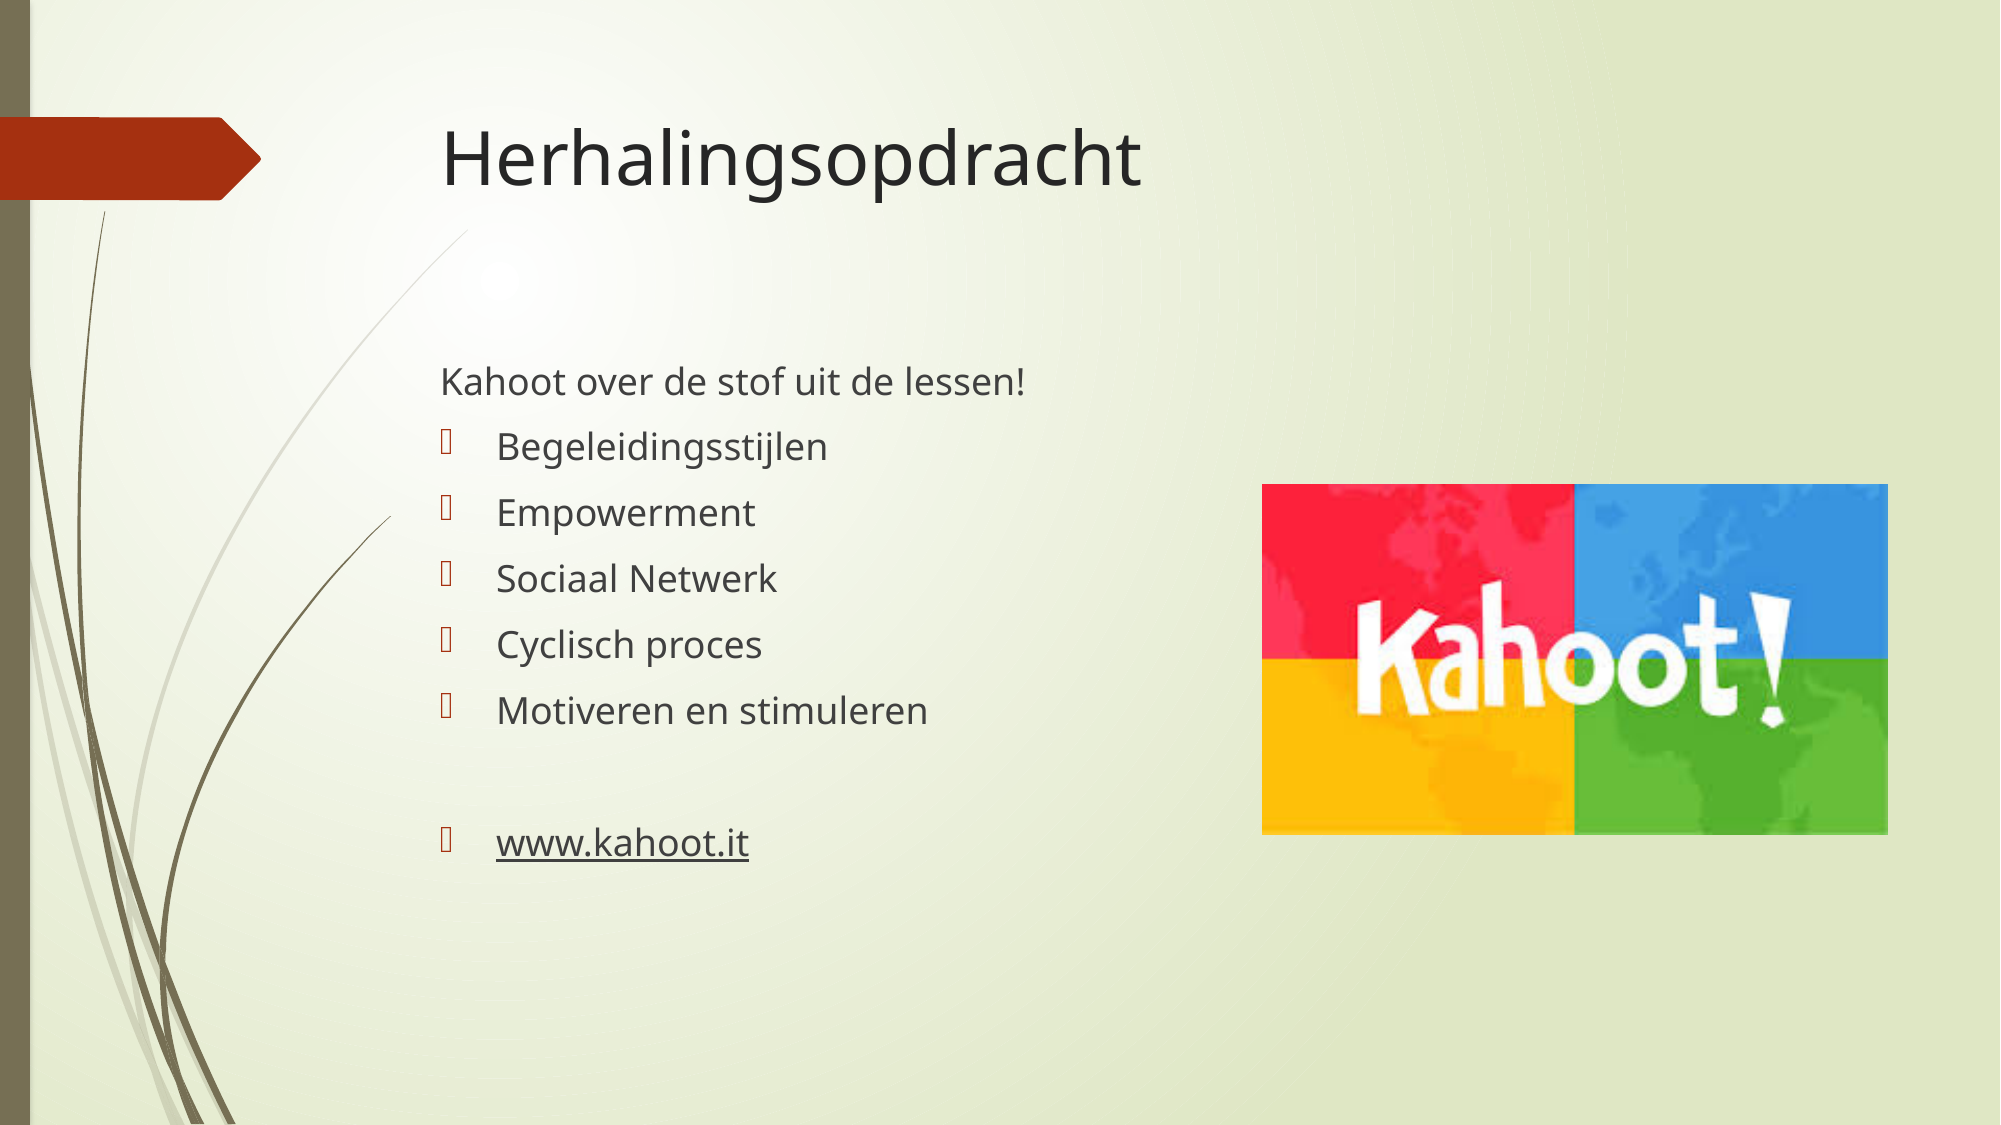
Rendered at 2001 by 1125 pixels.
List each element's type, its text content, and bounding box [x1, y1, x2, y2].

picture [1261, 484, 1888, 836]
title Herhalingsopdracht [425, 102, 1888, 313]
list Kahoot over de stof uit de lessen! Begeleidingsstijlen Empowerment Sociaal Netwerk Cyclisch proces Motiveren en stimuleren www.kahoot.it [424, 350, 1888, 970]
